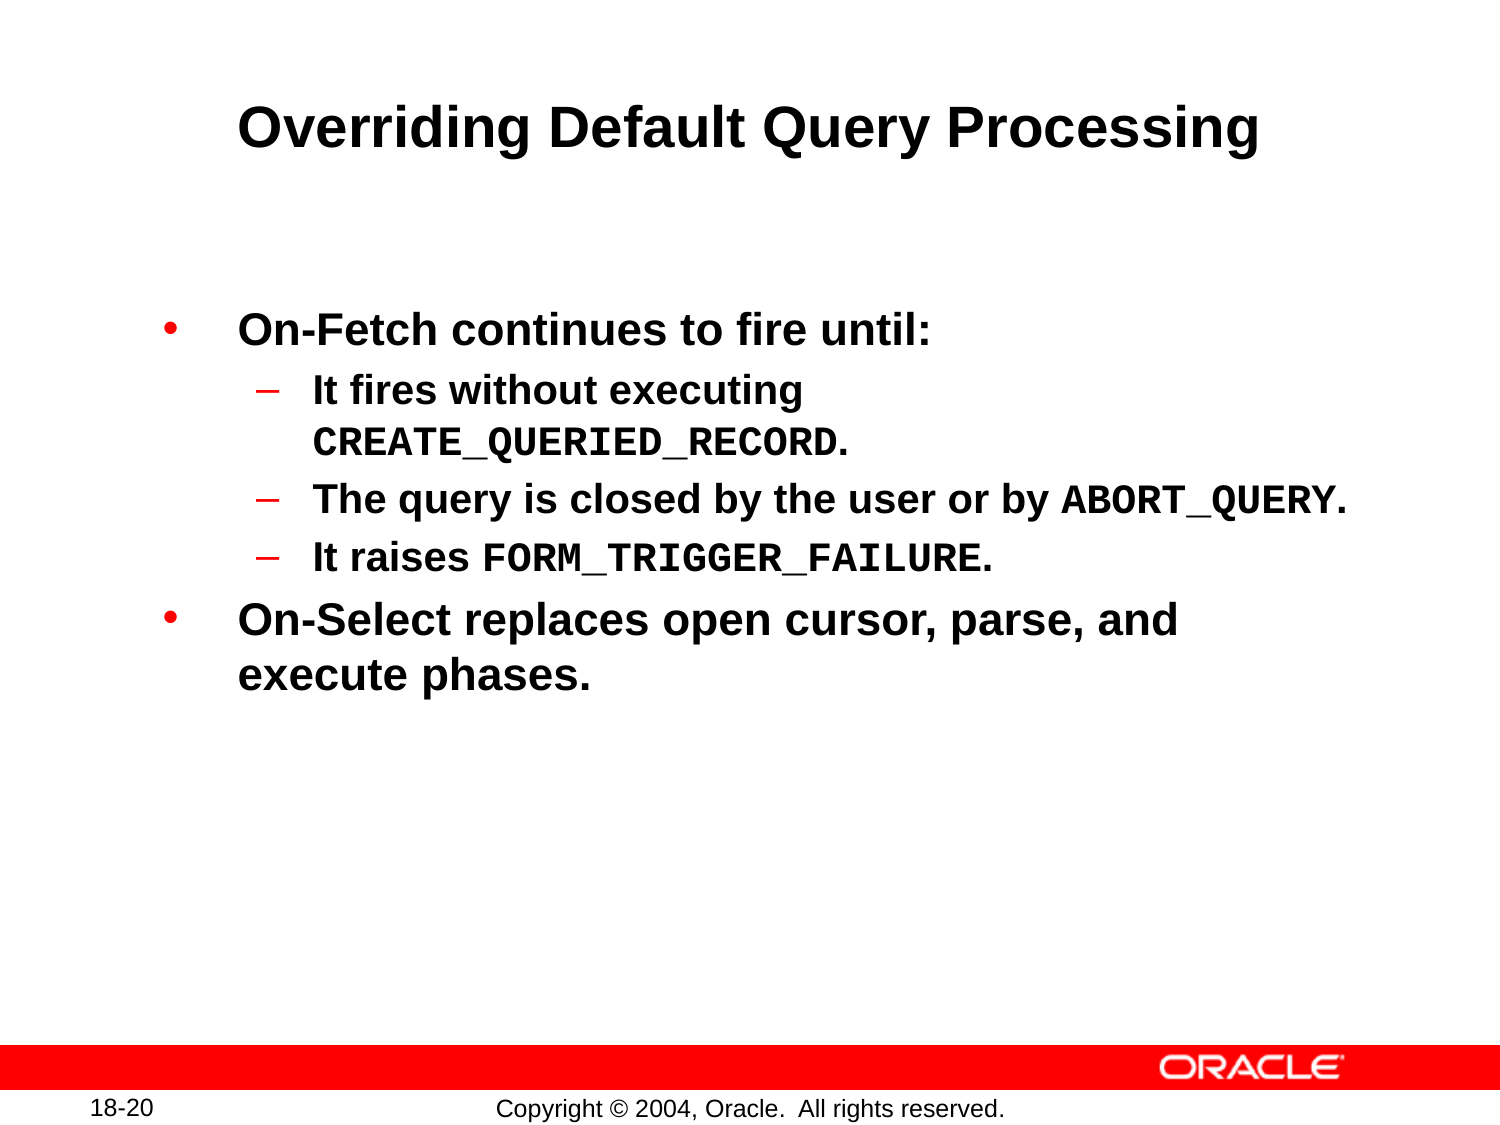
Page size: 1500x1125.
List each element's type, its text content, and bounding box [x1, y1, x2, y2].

title Overriding Default Query Processing [149, 87, 1351, 232]
list On-Fetch continues to fire until: It fires without executing CREATE_QUERIED_RECORD. The query is closed by the user or by ABORT_QUERY. It raises FORM_TRIGGER_FAILURE. On-Select replaces open cursor, parse, and execute phases. [141, 297, 1351, 708]
